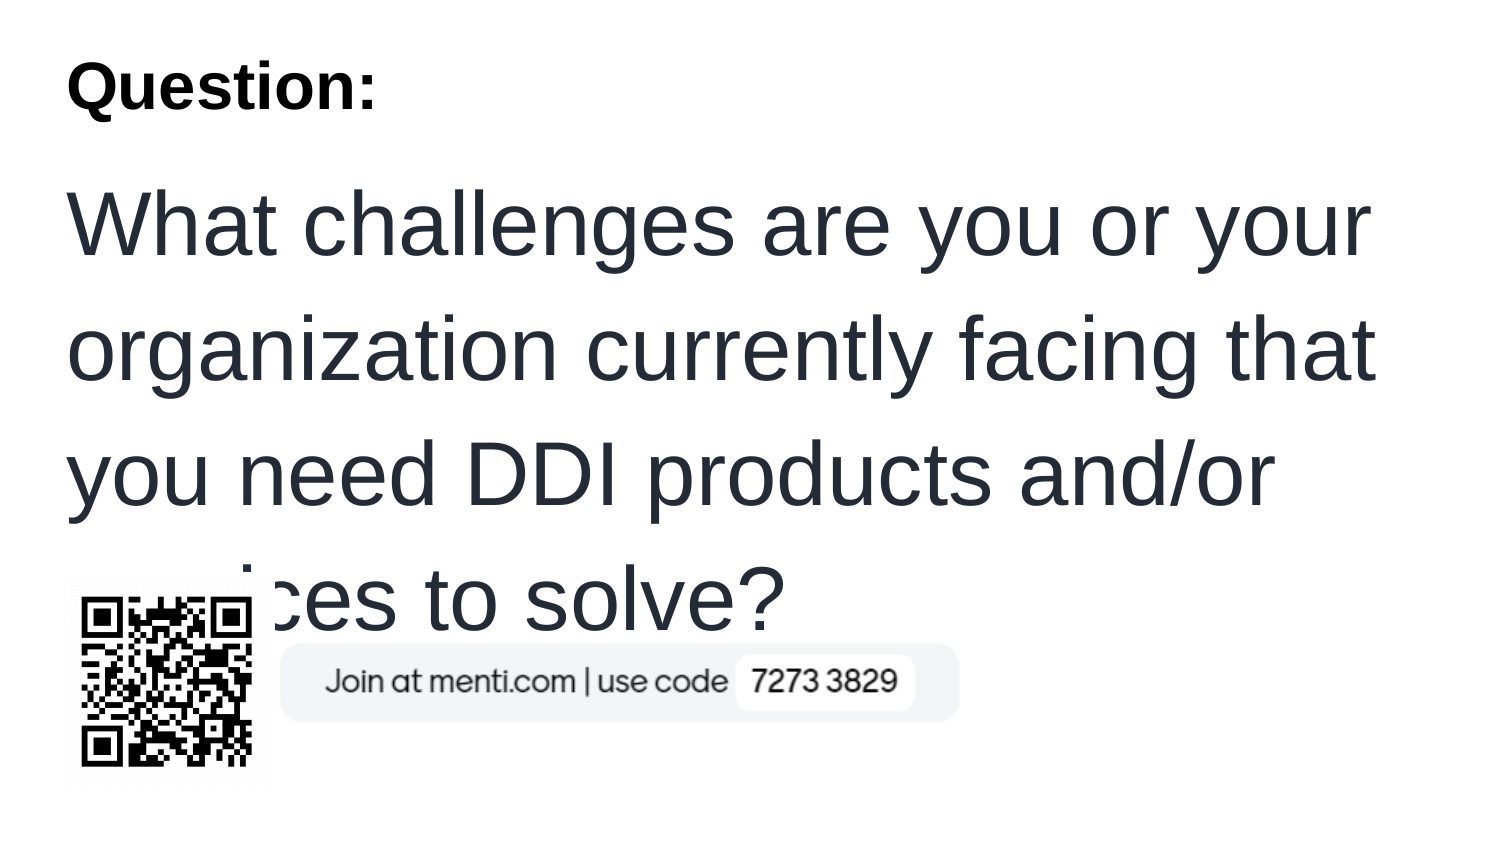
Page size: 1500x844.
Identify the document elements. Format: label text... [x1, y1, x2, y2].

list What challenges are you or your organization currently facing that you need DDI products and/or services to solve? [51, 132, 1449, 694]
title Question: [51, 27, 1449, 122]
picture [58, 572, 966, 790]
